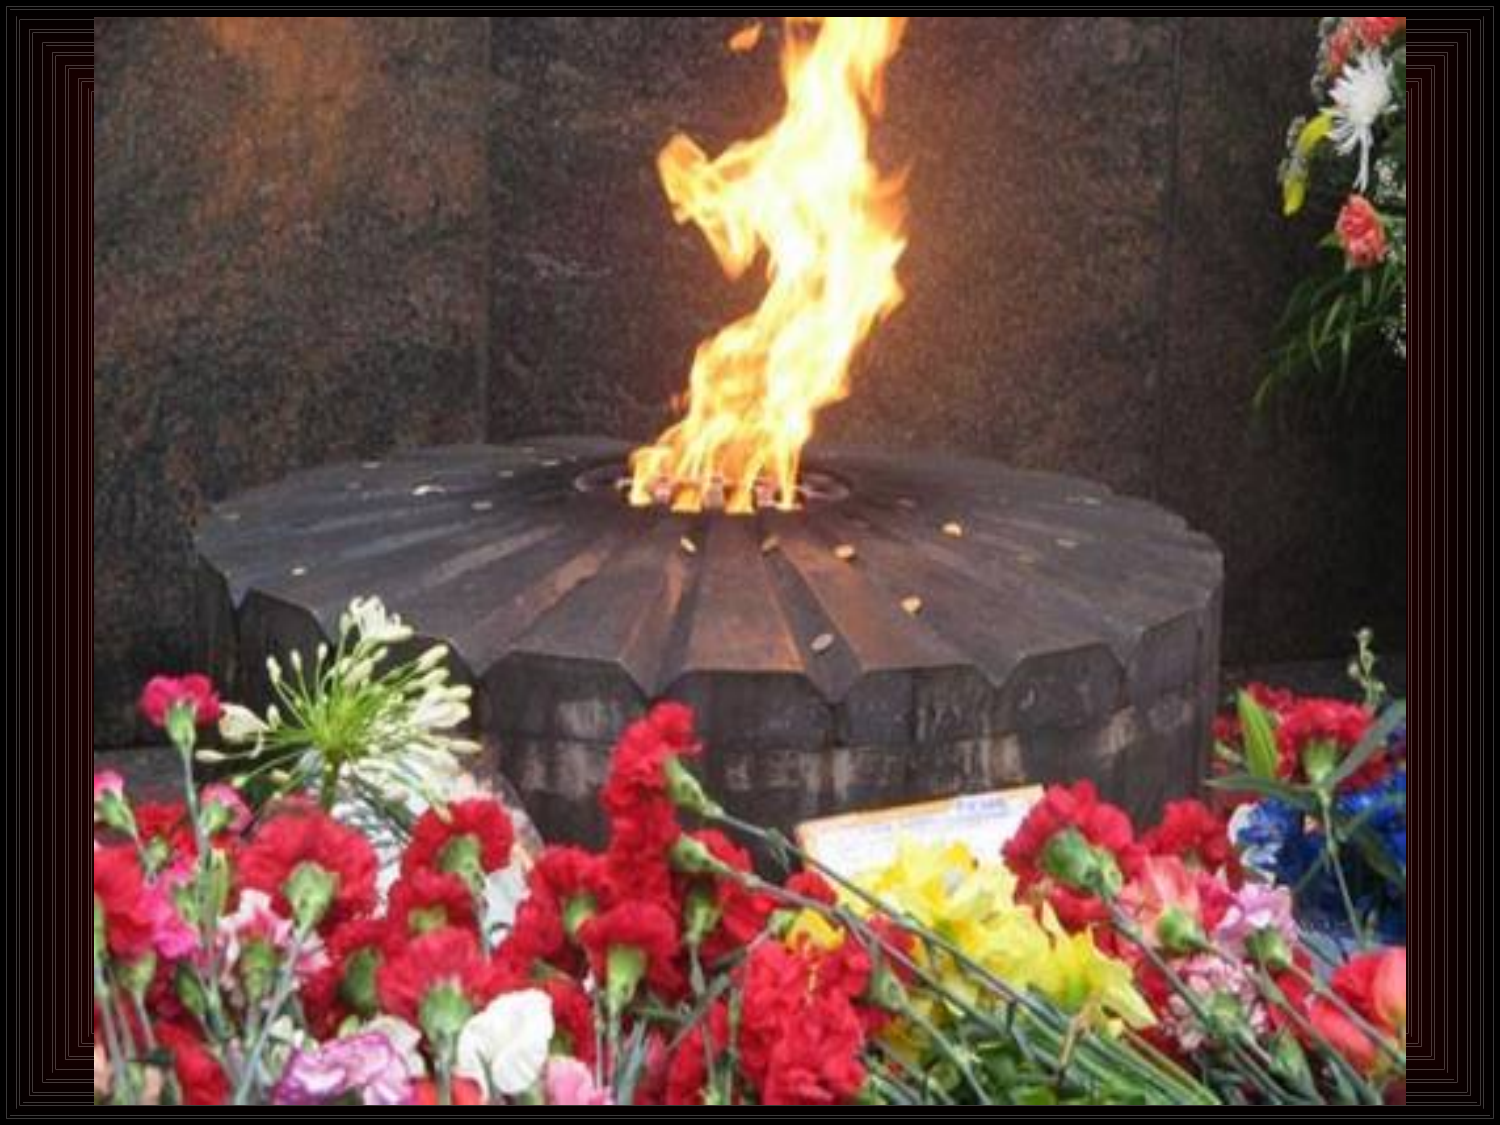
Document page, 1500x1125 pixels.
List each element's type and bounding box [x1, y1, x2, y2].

picture [94, 17, 1407, 1105]
